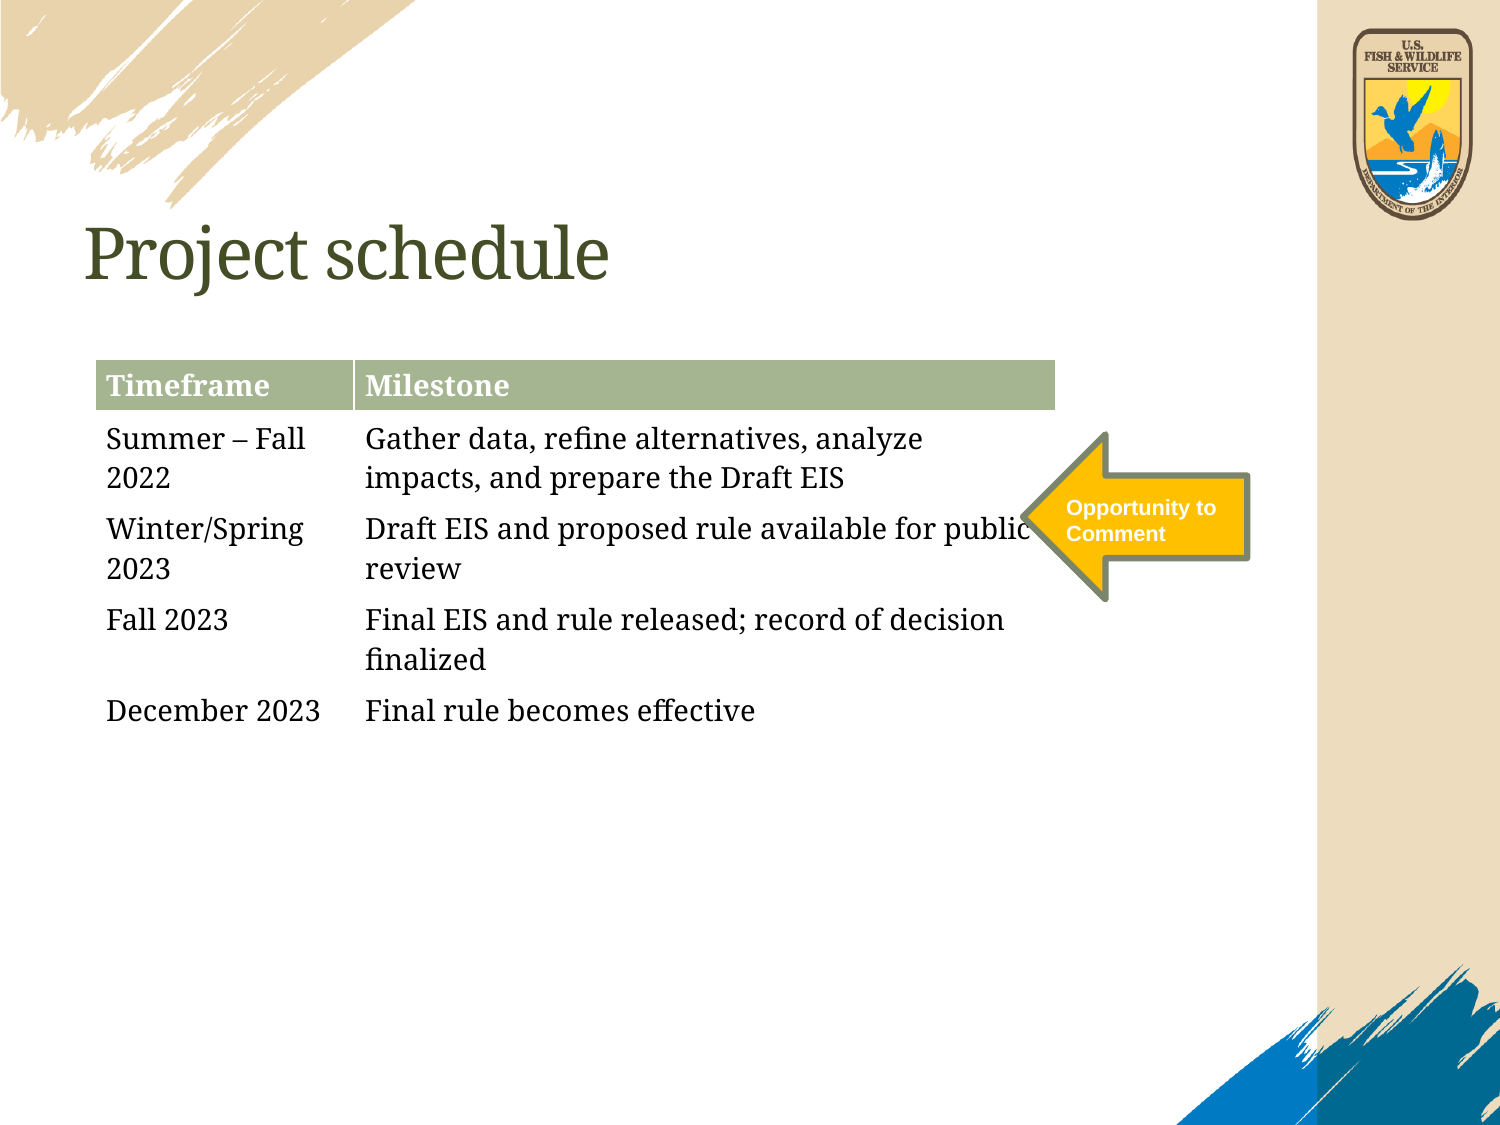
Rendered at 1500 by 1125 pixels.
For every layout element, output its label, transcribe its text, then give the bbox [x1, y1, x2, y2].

table_cell December 2023 [96, 686, 353, 735]
picture [1460, 1019, 1500, 1065]
table_cell Winter/Spring 2023 [96, 504, 353, 593]
table_header Milestone [355, 360, 1055, 410]
table_cell Draft EIS and proposed rule available for public review [355, 504, 1055, 593]
text_box Opportunity to Comment [1051, 486, 1238, 554]
table_cell Final EIS and rule released; record of decision finalized [355, 595, 1055, 684]
table_cell Gather data, refine alternatives, analyze impacts, and prepare the Draft EIS [355, 415, 1055, 502]
table_cell Final rule becomes effective [355, 686, 1055, 735]
picture [1482, 1097, 1500, 1121]
text_box [1019, 431, 1251, 603]
picture [0, 0, 1500, 1125]
table_header Timeframe [96, 360, 353, 410]
table_cell Fall 2023 [96, 595, 353, 684]
title Project schedule [68, 199, 640, 385]
table_cell Summer – Fall 2022 [96, 415, 353, 502]
